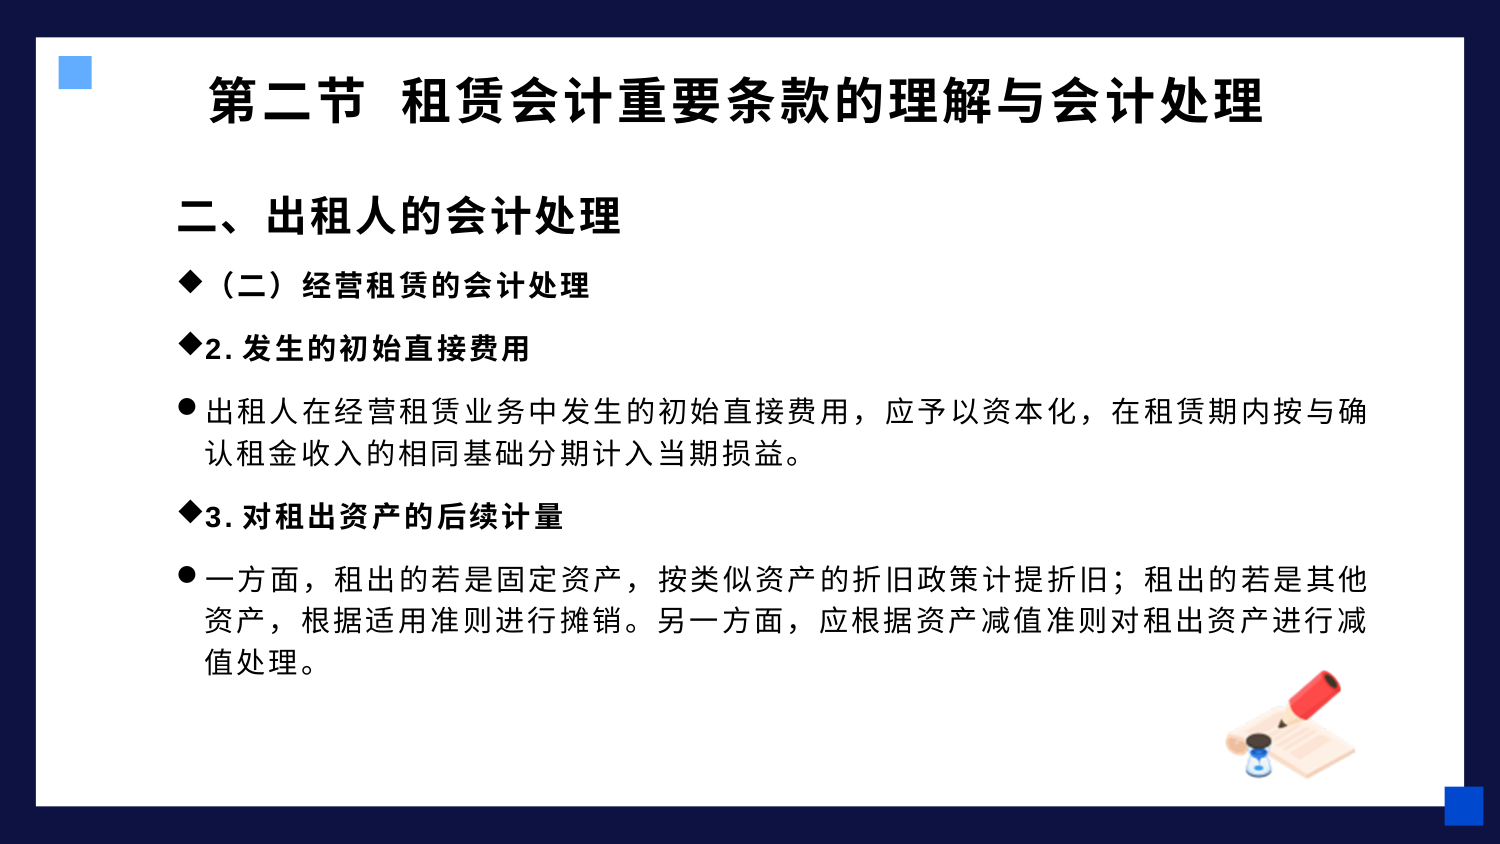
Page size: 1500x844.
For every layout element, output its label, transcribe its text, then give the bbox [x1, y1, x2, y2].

picture [1210, 646, 1361, 797]
title 第二节 租赁会计重要条款的理解与会计处理 [141, 48, 1327, 138]
list 二、出租人的会计处理 （二）经营租赁的会计处理 2.发生的初始直接费用 出租人在经营租赁业务中发生的初始直接费用，应予以资本化，在租赁期内按与确认租金收入的相同基础分期计入当期损益。 3.对租出资产的后续计量 一方面，租出的若是固定资产，按类似资产的折旧政策计提折旧；租出的若是其他资产，根据适用准则进行摊销。另一方面，应根据资产减值准则对租出资产进行减值处理。 [159, 179, 1388, 604]
